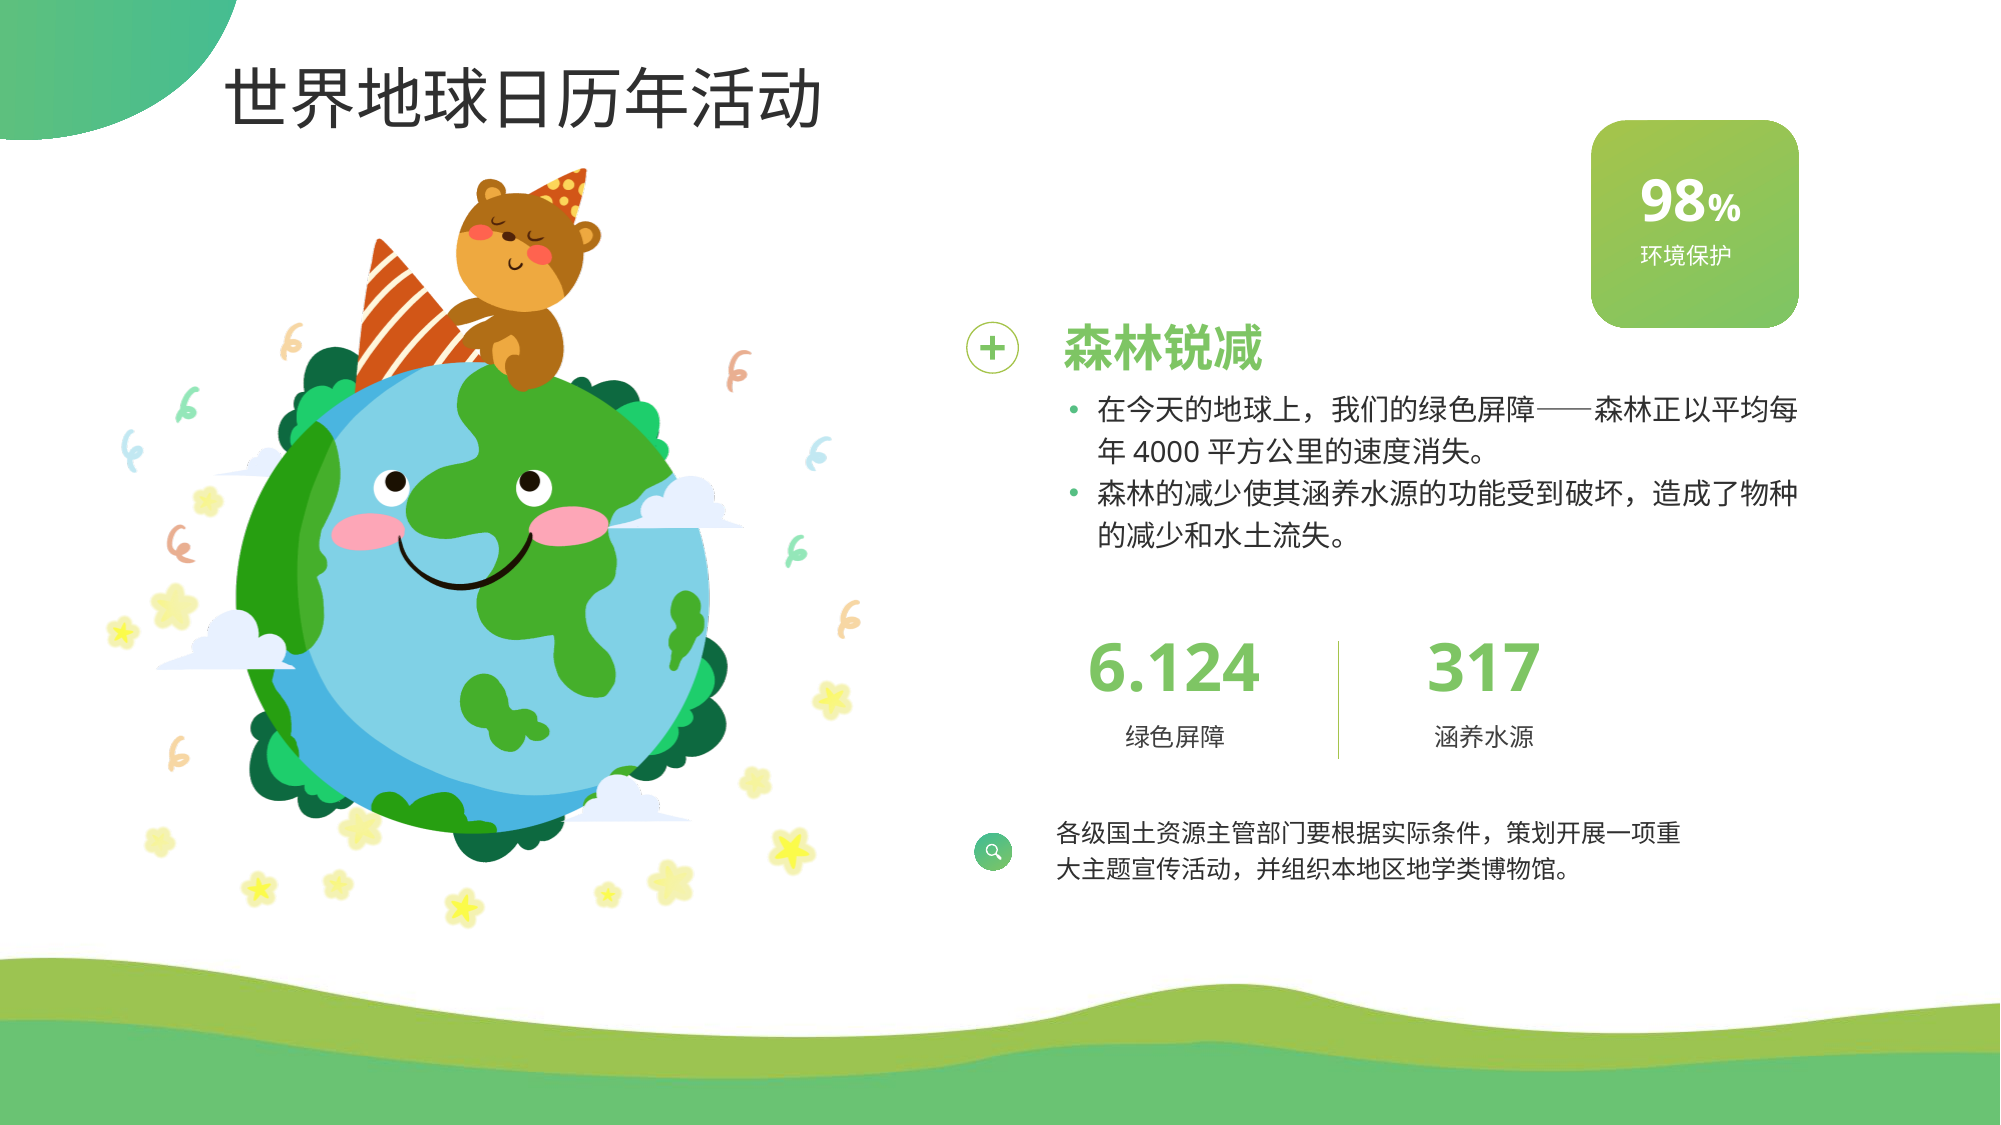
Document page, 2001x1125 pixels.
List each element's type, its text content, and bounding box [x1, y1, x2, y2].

text_box 各级国土资源主管部门要根据实际条件，策划开展一项重大主题宣传活动，并组织本地区地学类博物馆。 [1056, 811, 1699, 893]
text_box 在今天的地球上，我们的绿色屏障——森林正以平均每年4000平方公里的速度消失。 森林的减少使其涵养水源的功能受到破坏，造成了物种的减少和水土流失。 [1068, 384, 1825, 575]
text_box 98% [1626, 155, 1779, 234]
text_box 环境保护 [1626, 234, 1779, 277]
text_box 森林锐减 [1048, 316, 1339, 385]
text_box 6.124 [1062, 626, 1288, 713]
text_box 世界地球日历年活动 [207, 49, 1104, 145]
text_box [0, 0, 238, 141]
text_box 绿色屏障 [1051, 713, 1299, 759]
text_box [985, 843, 1002, 860]
text_box [973, 831, 1013, 872]
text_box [966, 322, 1019, 374]
text_box 涵养水源 [1361, 713, 1608, 759]
text_box 317 [1372, 626, 1597, 713]
picture [0, 0, 2000, 1125]
text_box [1590, 119, 1800, 329]
